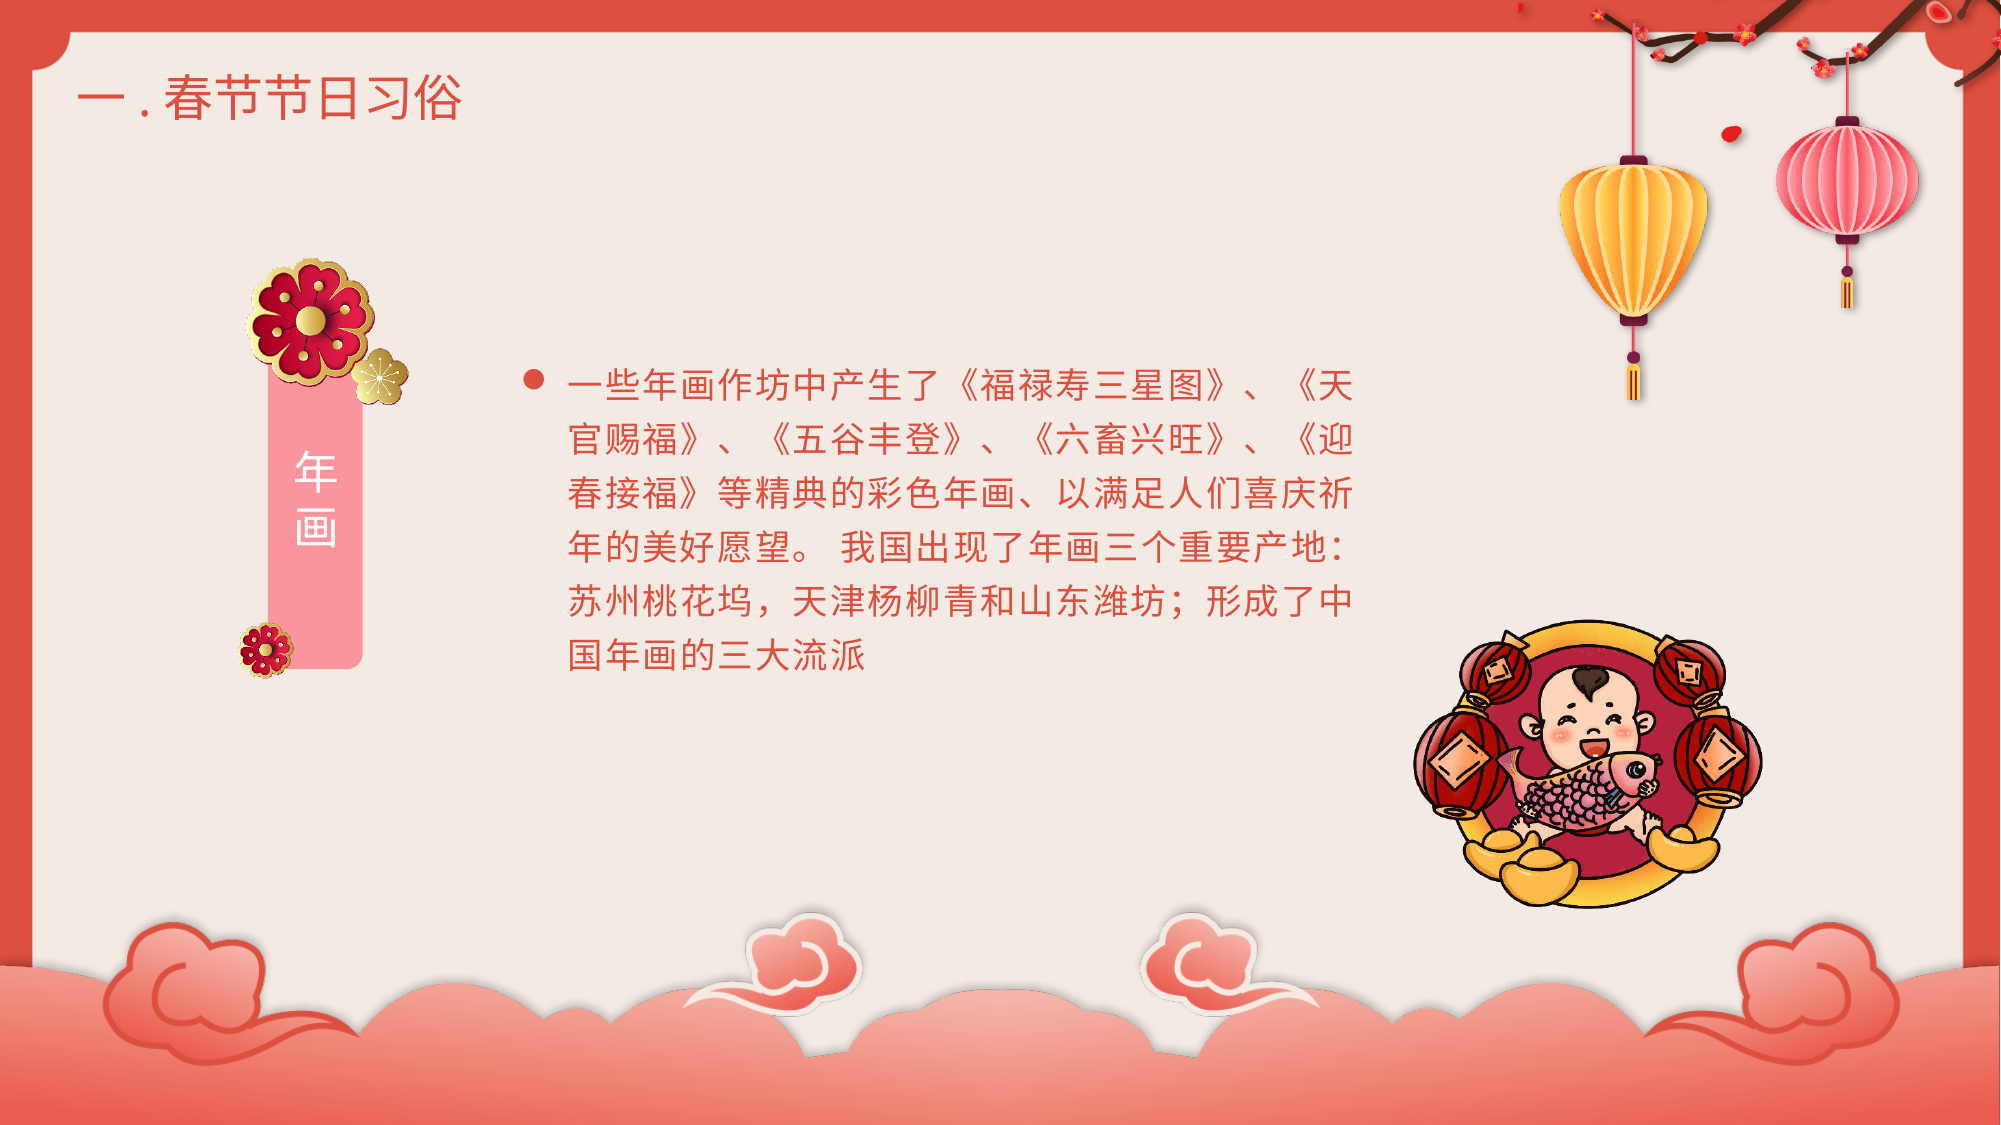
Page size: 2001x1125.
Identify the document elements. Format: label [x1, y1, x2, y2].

text_box [267, 434, 363, 670]
picture [0, 0, 2001, 1125]
